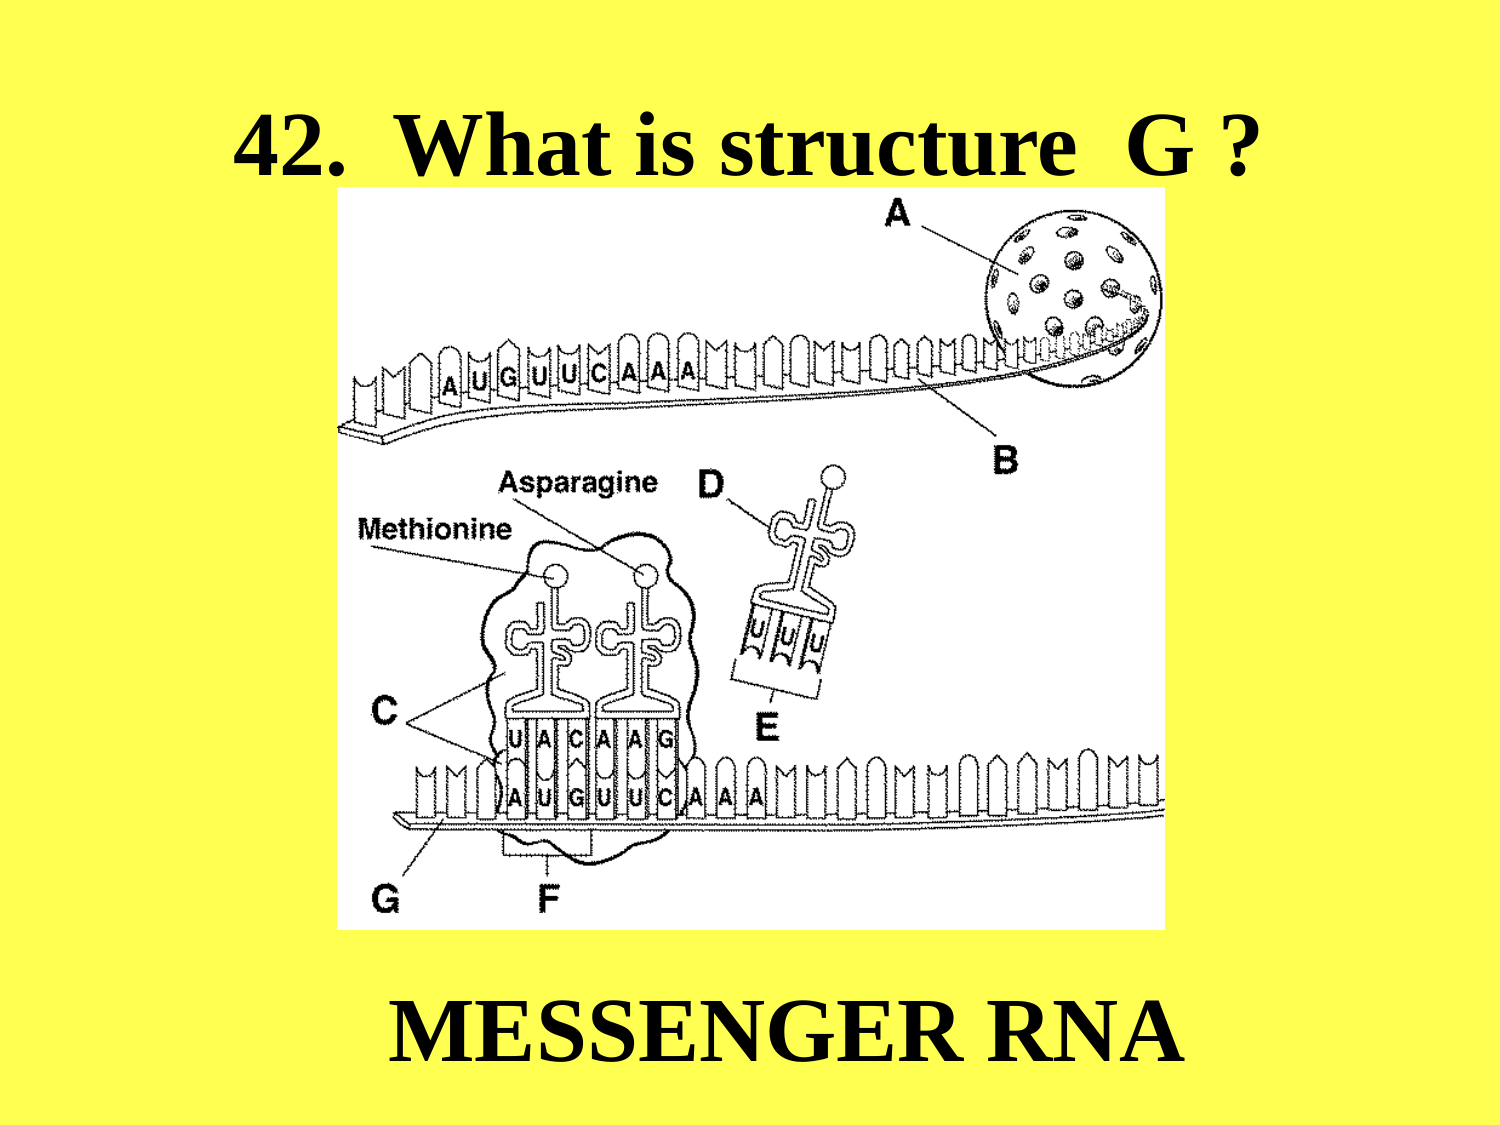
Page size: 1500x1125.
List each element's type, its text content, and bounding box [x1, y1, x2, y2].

title 42. What is structure G ? [75, 45, 1425, 233]
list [337, 187, 1165, 931]
text_box MESSENGER RNA [337, 962, 1238, 1088]
